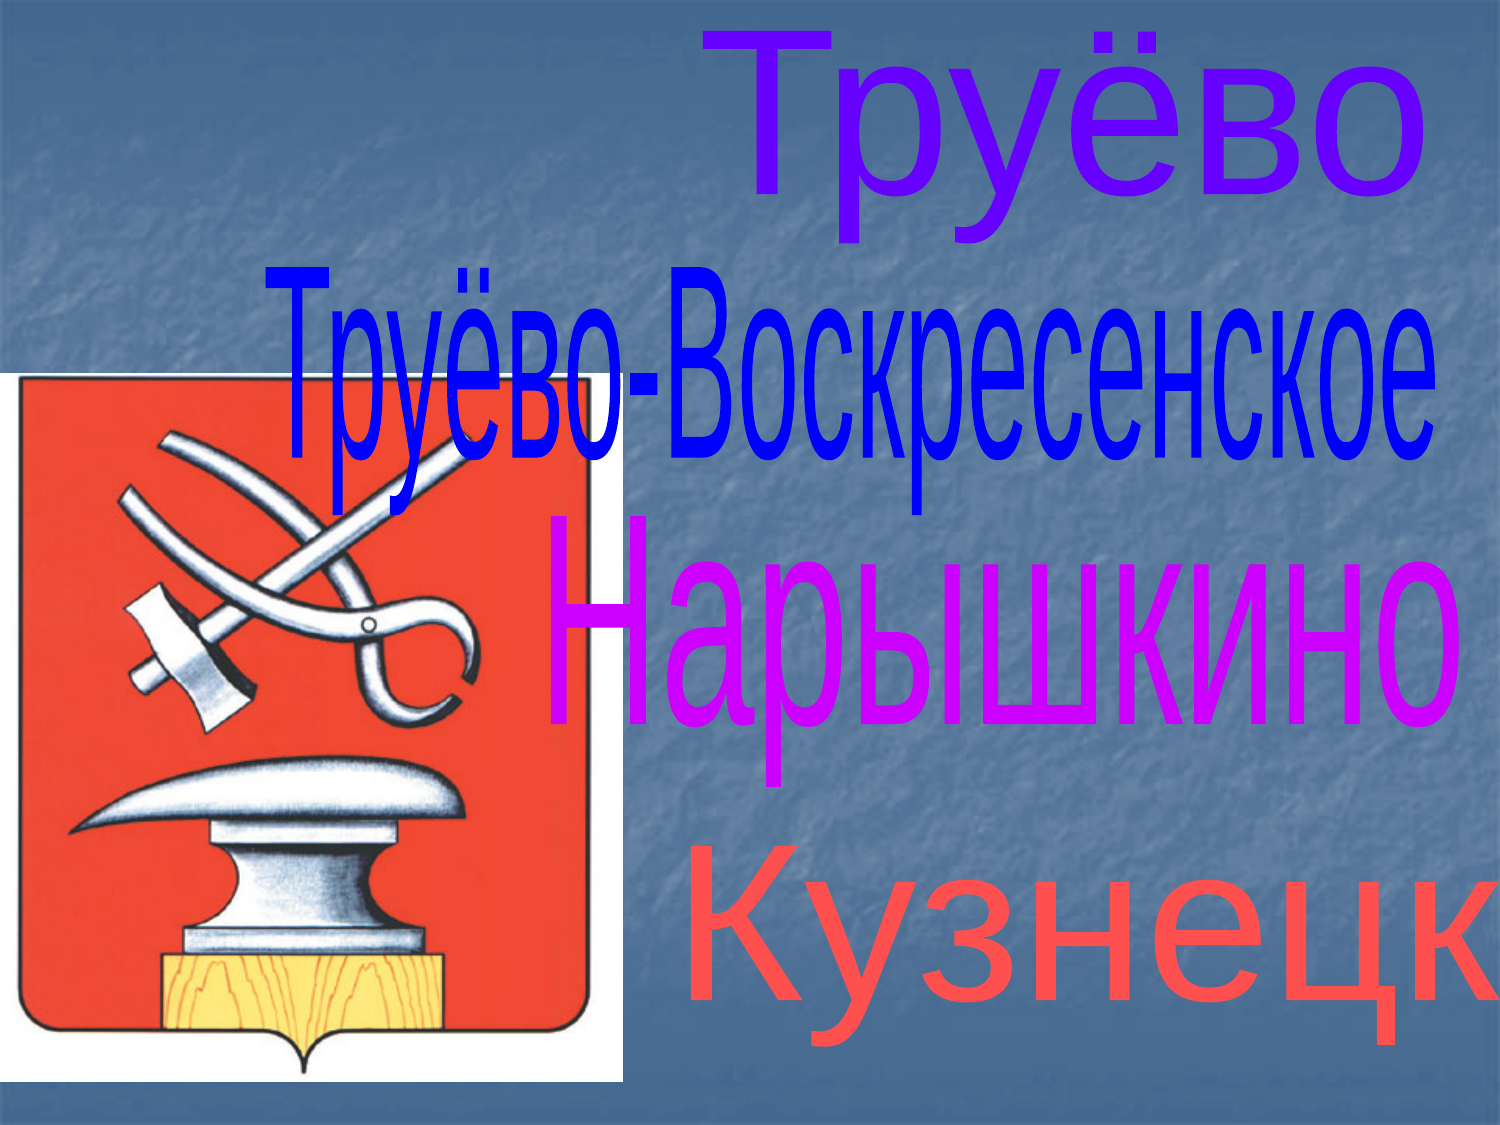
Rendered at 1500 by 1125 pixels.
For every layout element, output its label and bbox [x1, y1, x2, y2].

list [0, 373, 624, 1083]
title [74, 62, 1426, 288]
